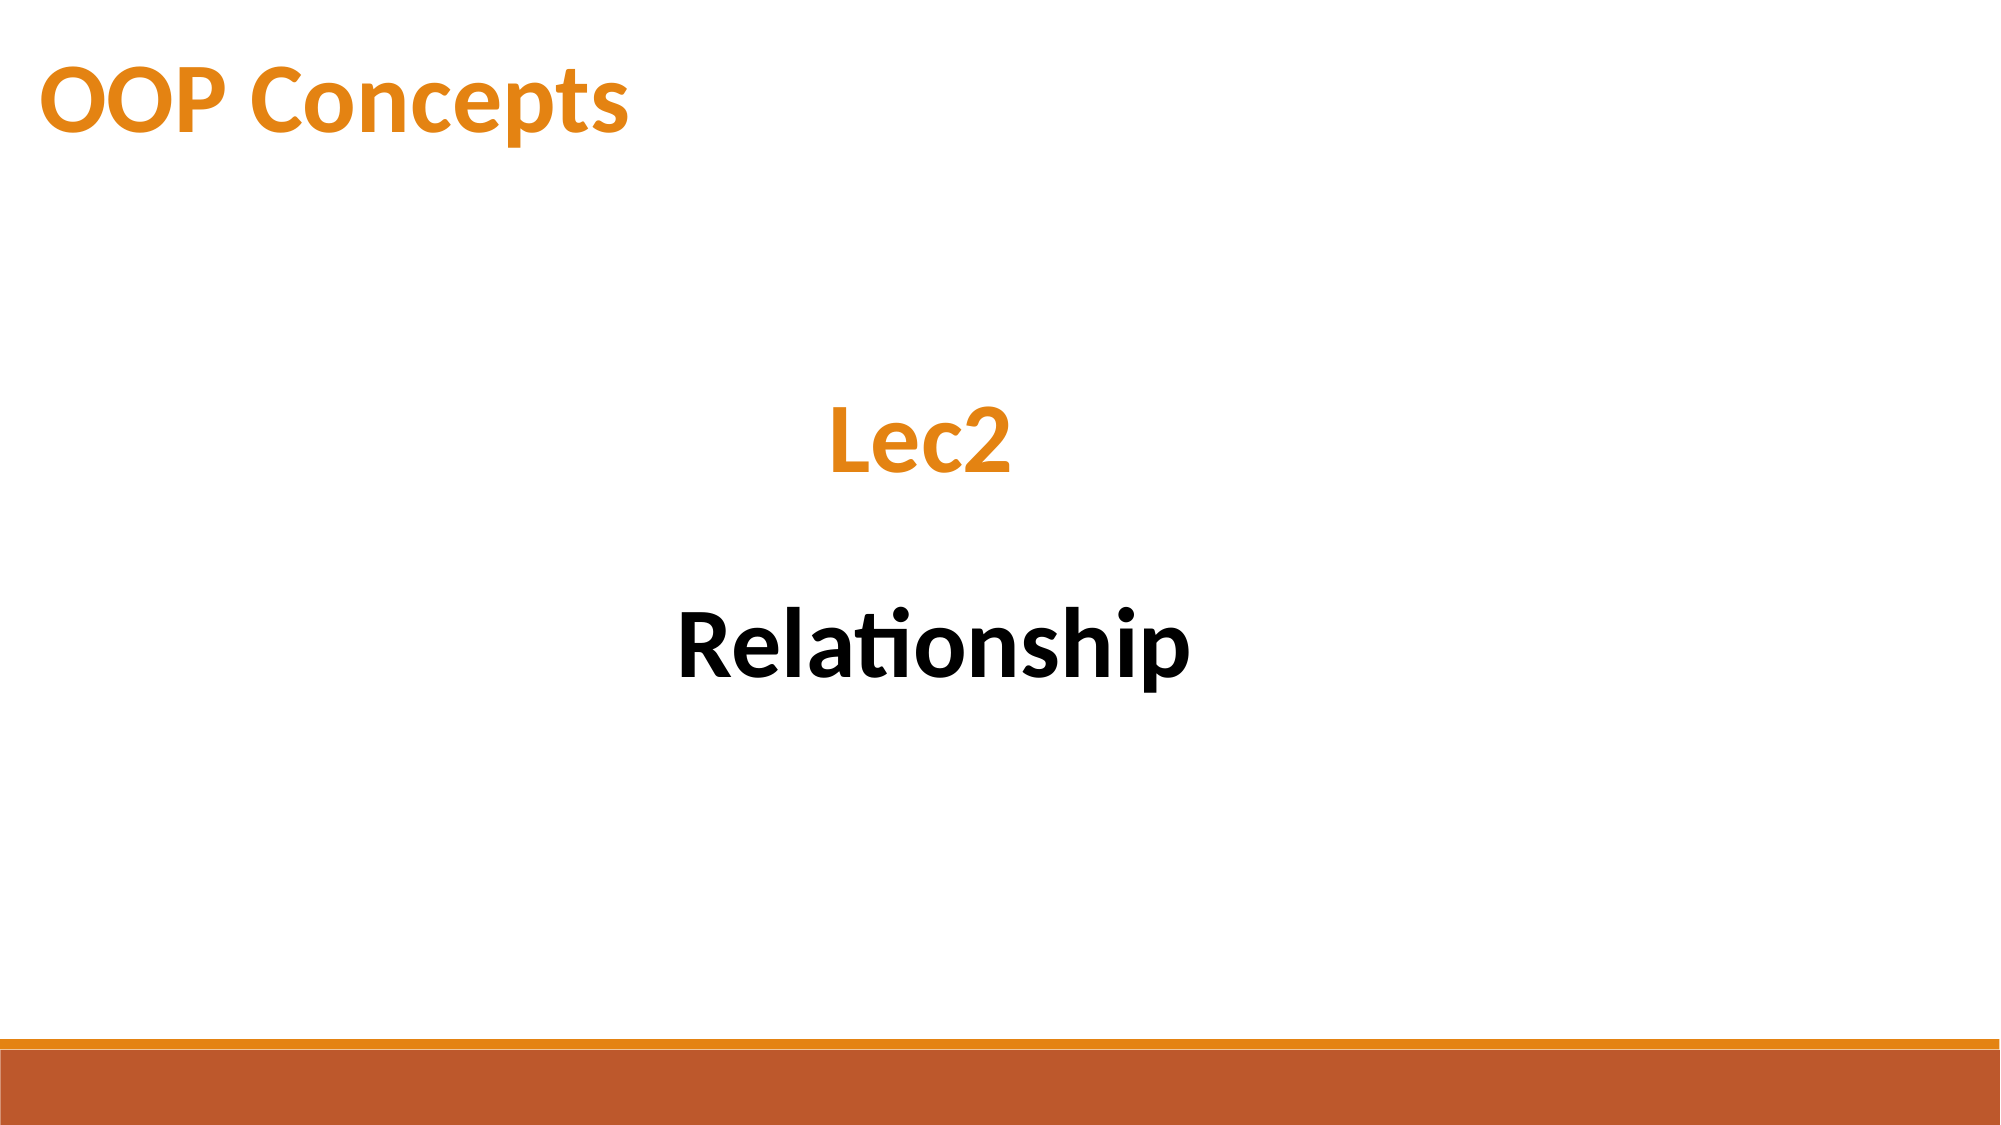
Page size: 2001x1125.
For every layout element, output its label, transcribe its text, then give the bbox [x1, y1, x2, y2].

text_box OOP Concepts [0, 24, 693, 160]
text_box Lec2 [574, 365, 1268, 500]
text_box Relationship [599, 570, 1293, 705]
